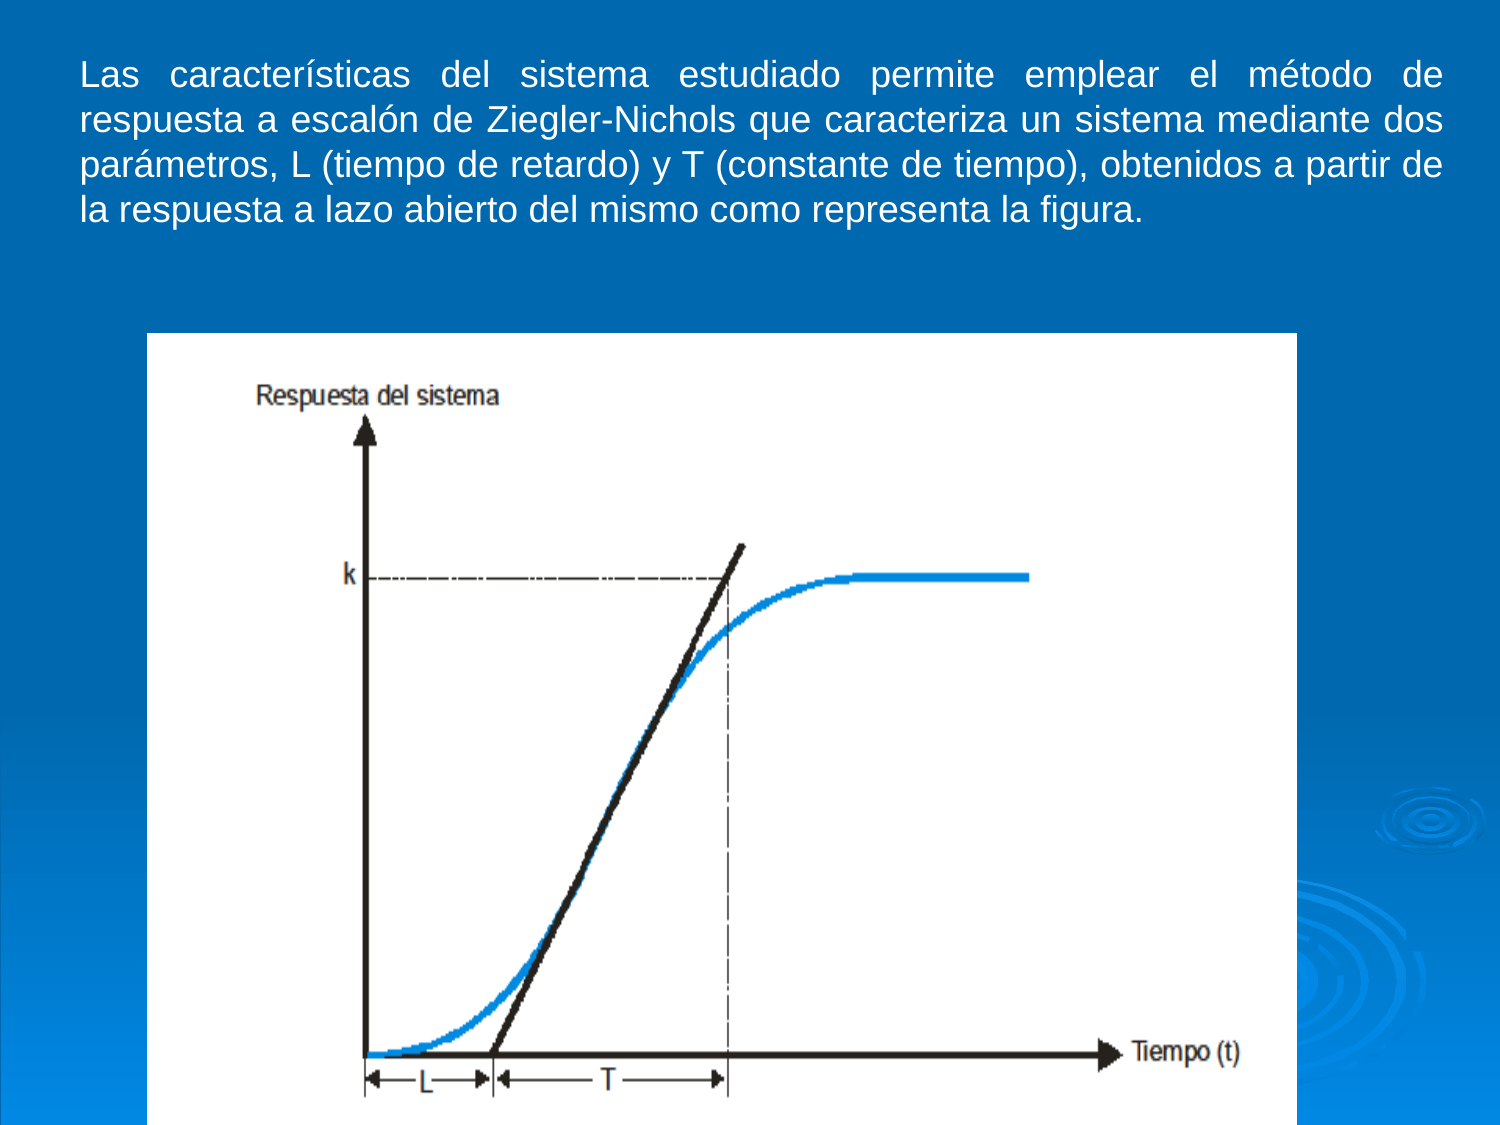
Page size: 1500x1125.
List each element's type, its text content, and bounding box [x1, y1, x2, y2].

picture [147, 333, 1297, 1125]
text_box Las características del sistema estudiado permite emplear el método de respuesta a escalón de Ziegler-Nichols que caracteriza un sistema mediante dos parámetros, L (tiempo de retardo) y T (constante de tiempo), obtenidos a partir de la respuesta a lazo abierto del mismo como representa la figura. [64, 42, 1459, 238]
